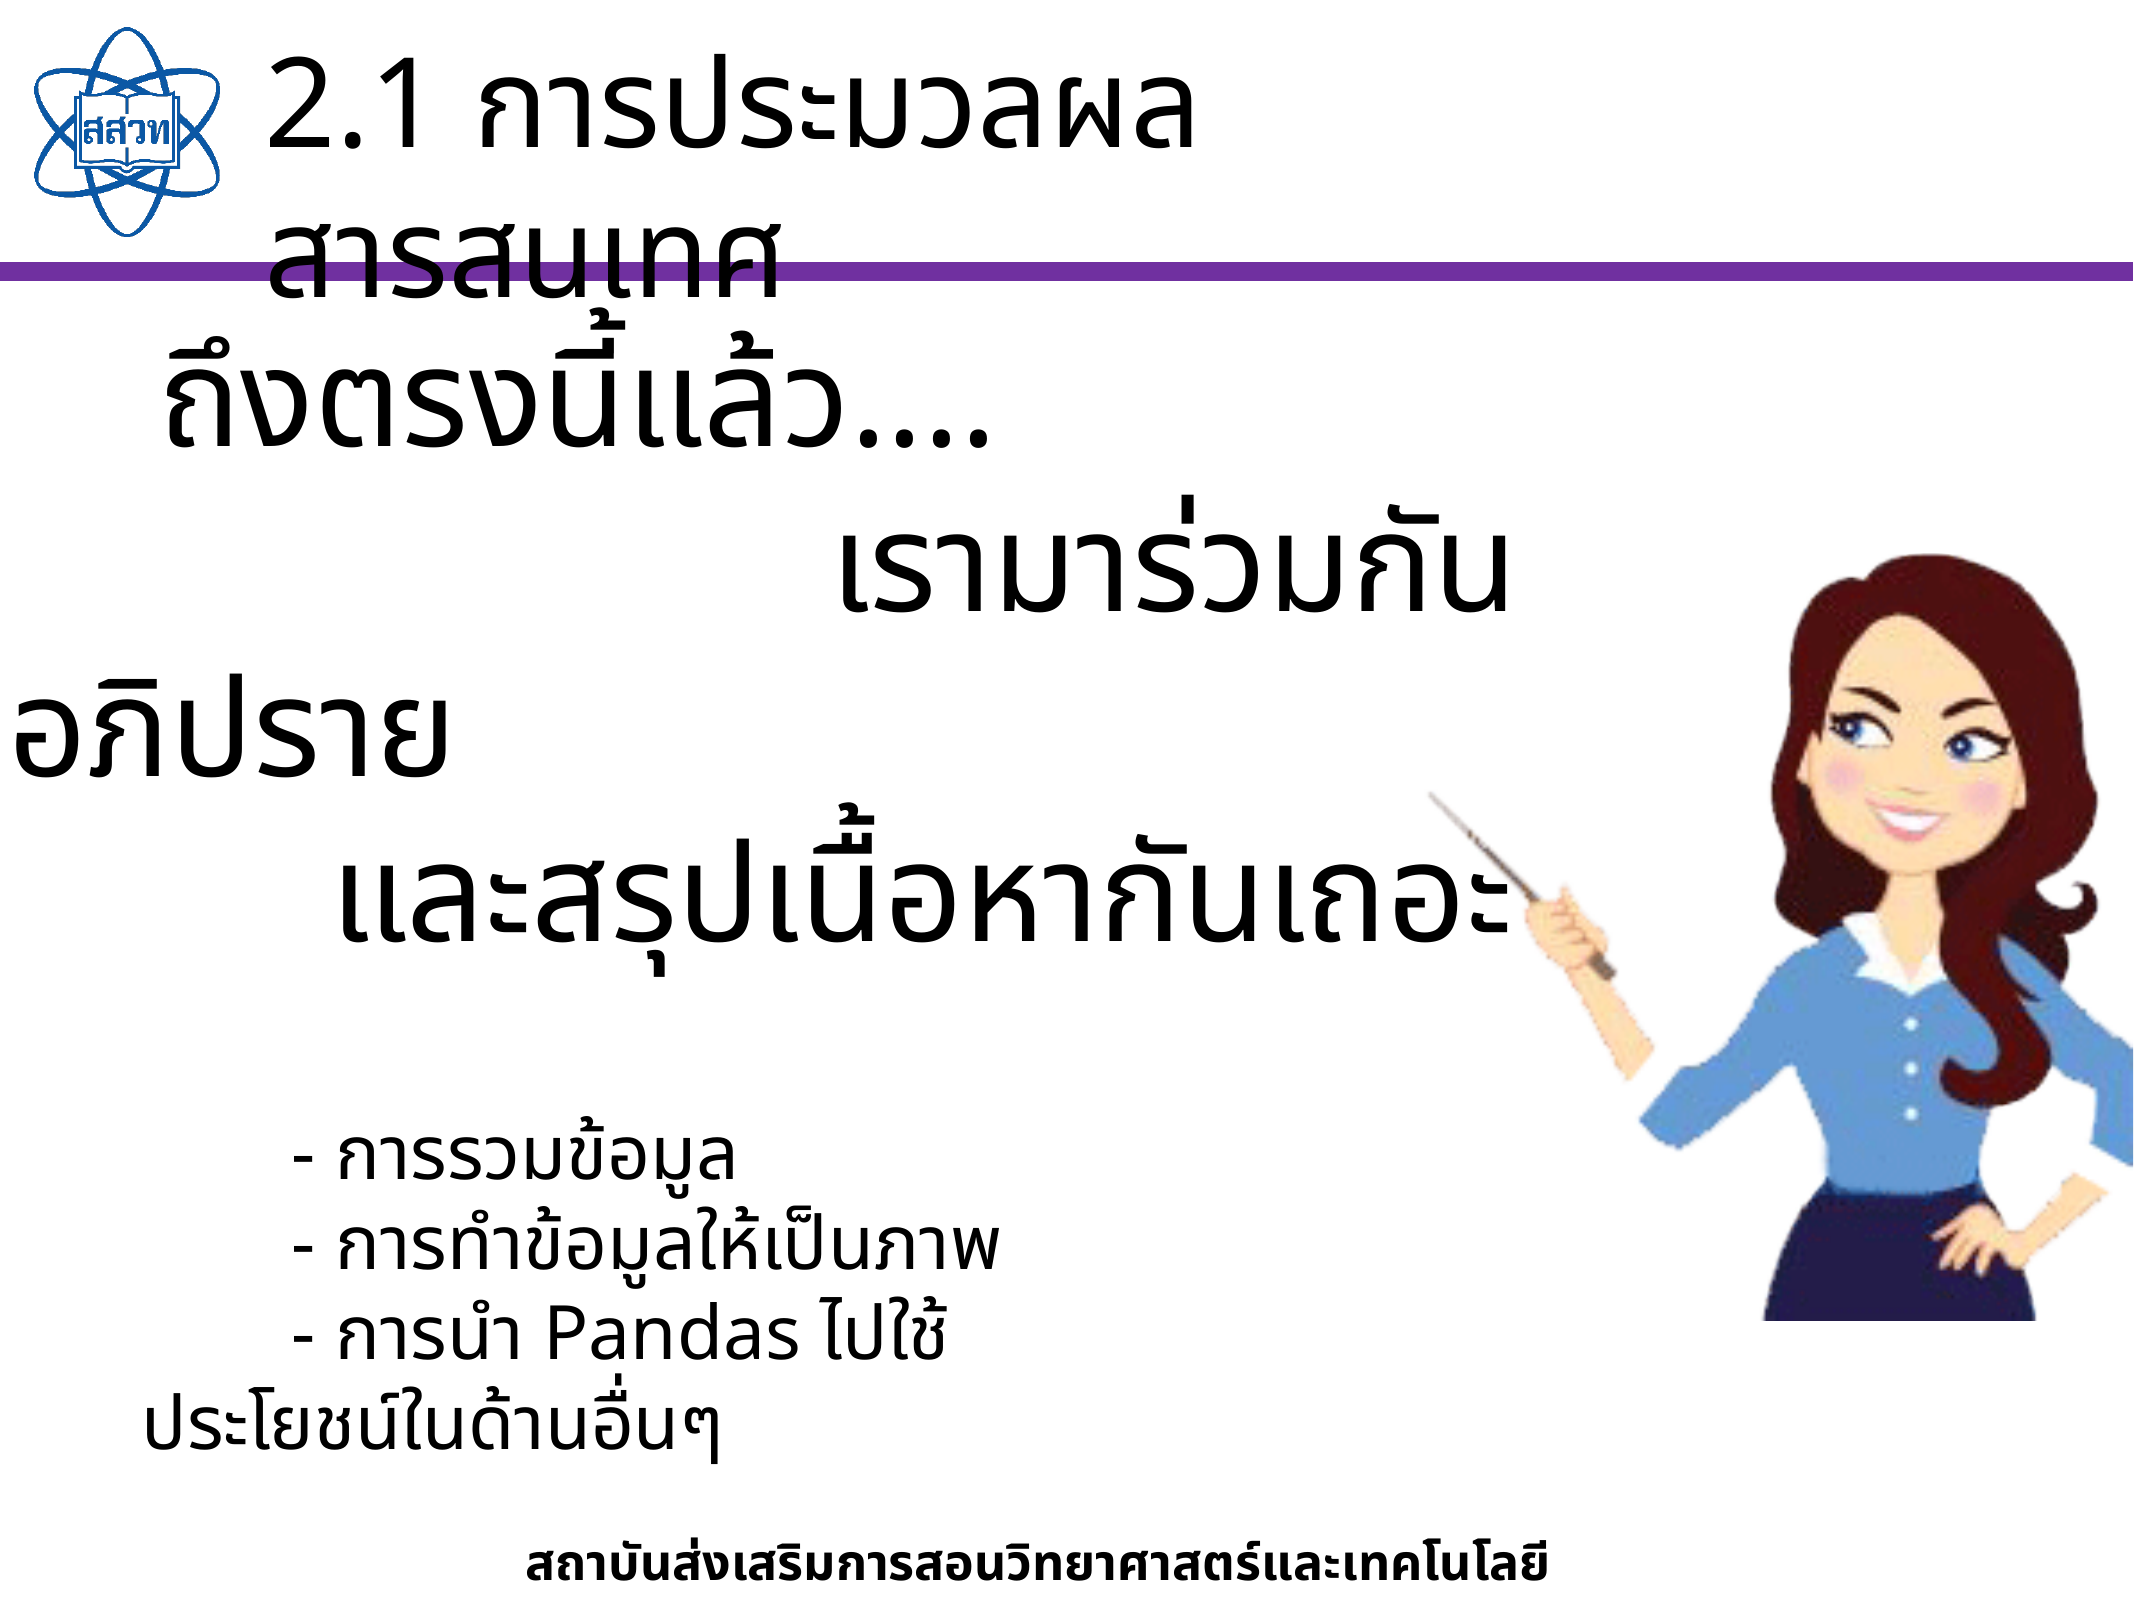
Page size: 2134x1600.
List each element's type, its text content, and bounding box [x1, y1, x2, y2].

text_box 2.1 การประมวลผลสารสนเทศ [256, 88, 1347, 257]
picture [1398, 553, 2134, 1321]
text_box สถาบันส่งเสริมการสอนวิทยาศาสตร์และเทคโนโลยี [74, 1522, 2002, 1589]
text_box - การรวมข้อมูล - การทำข้อมูลให้เป็นภาพ - การนำ Pandas ไปใช้ประโยชน์ในด้านอื่นๆ [126, 1096, 1194, 1476]
text_box ถึงตรงนี้แล้ว.... เรามาร่วมกันอภิปราย และสรุปเนื้อหากันเถอะ [0, 380, 1776, 897]
picture [33, 27, 220, 237]
